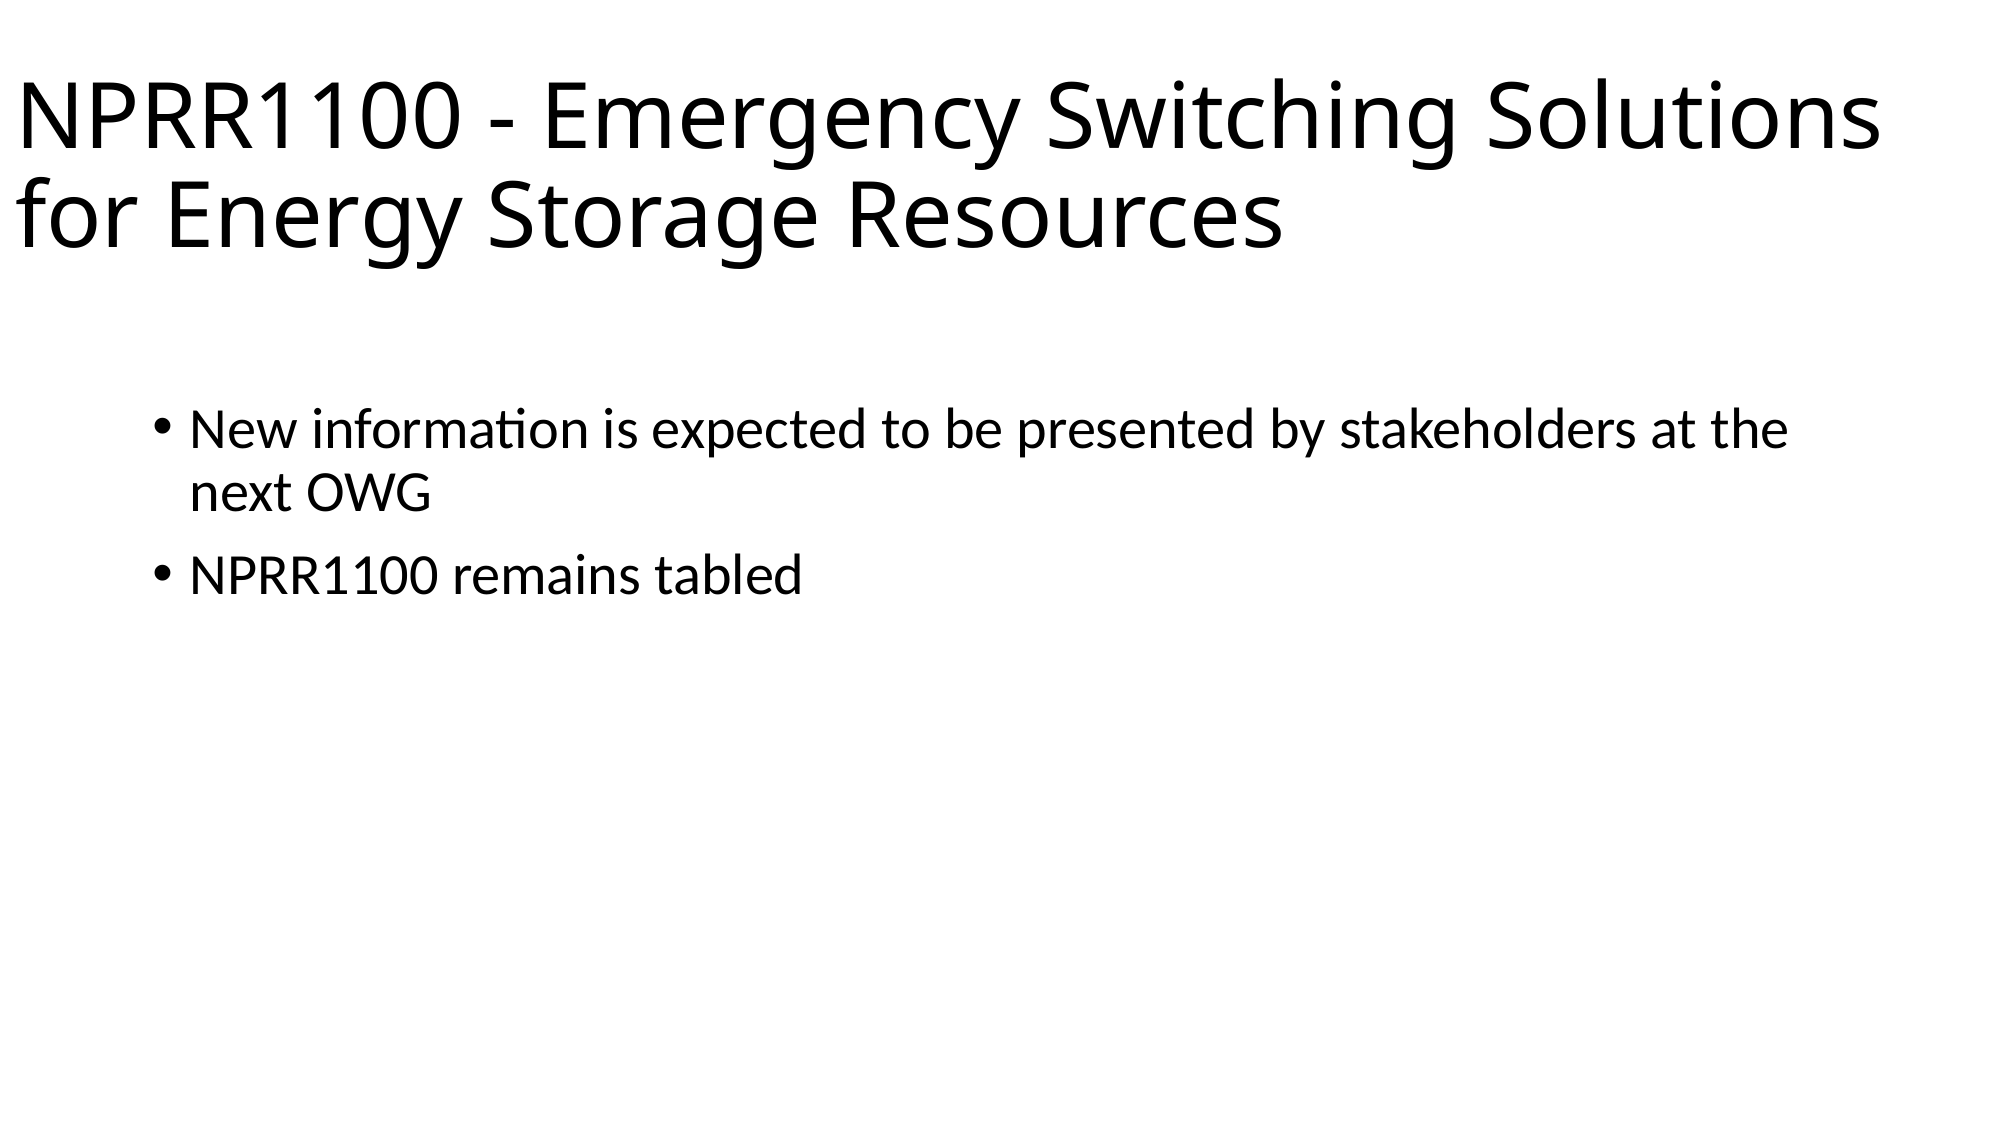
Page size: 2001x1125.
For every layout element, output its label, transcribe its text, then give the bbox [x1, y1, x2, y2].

list New information is expected to be presented by stakeholders at the next OWG NPRR1100 remains tabled [137, 299, 1863, 1014]
title NPRR1100 - Emergency Switching Solutions for Energy Storage Resources [0, 59, 2000, 278]
